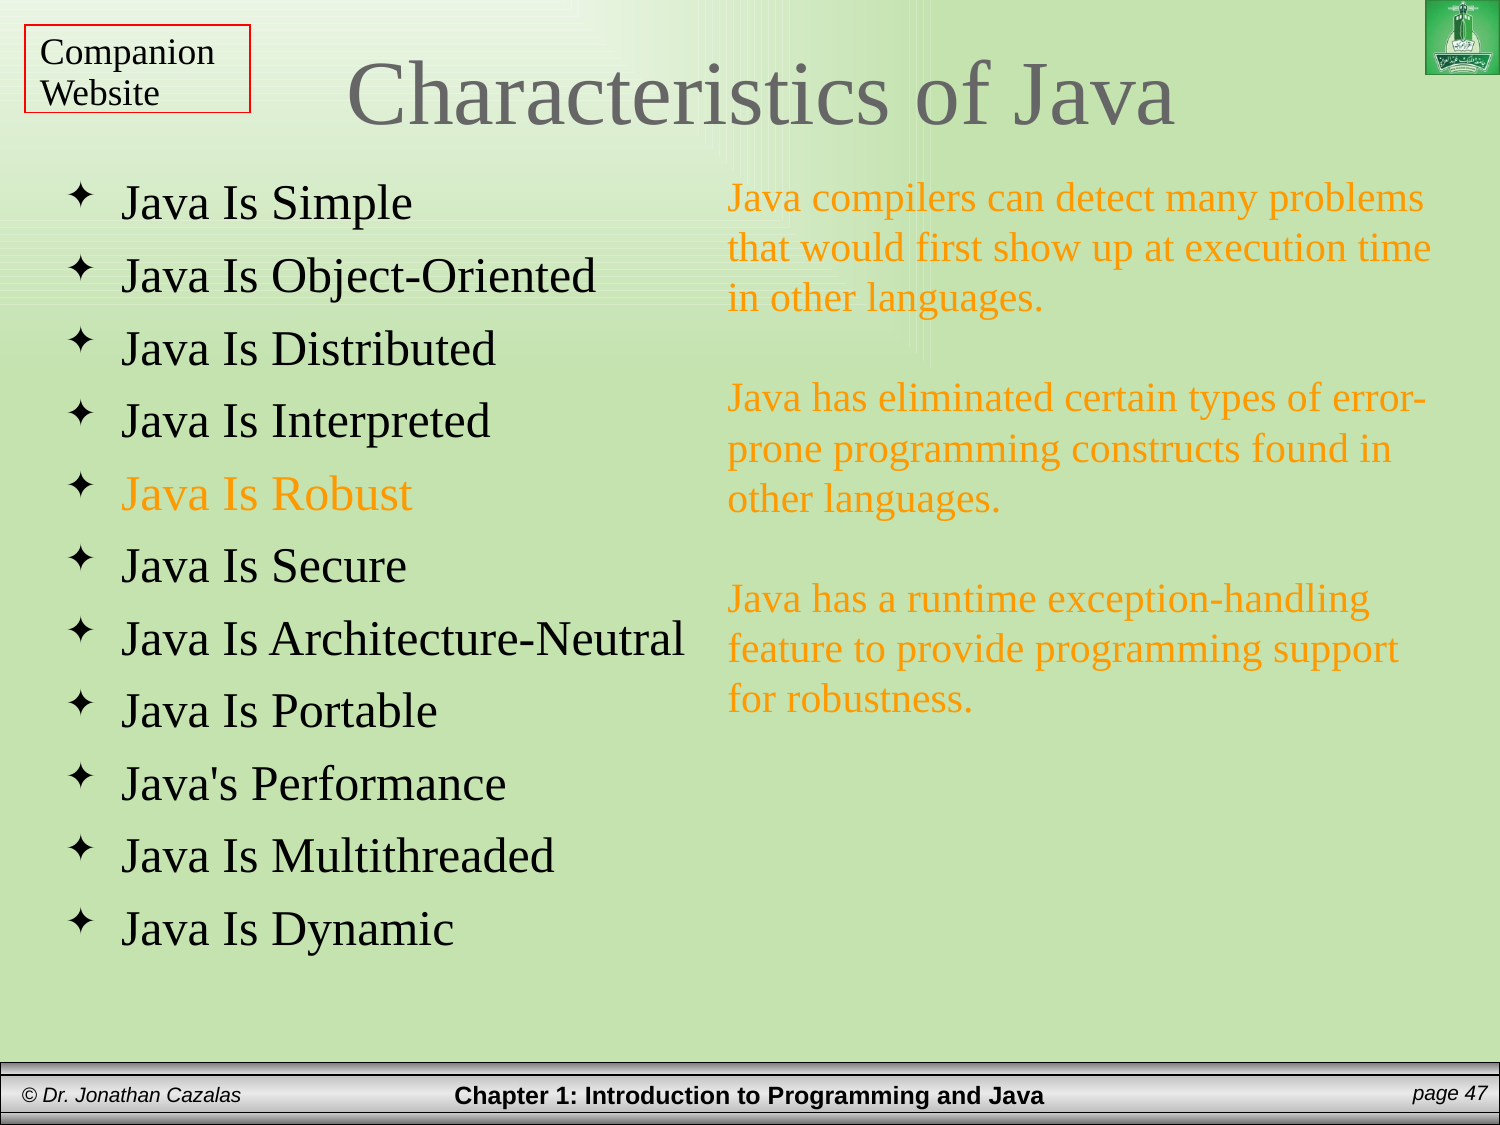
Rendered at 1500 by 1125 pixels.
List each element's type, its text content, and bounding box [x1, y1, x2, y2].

text_box Java Is Simple Java Is Object-Oriented Java Is Distributed Java Is Interpreted Java Is Robust Java Is Secure Java Is Architecture-Neutral Java Is Portable Java's Performance Java Is Multithreaded Java Is Dynamic [49, 162, 713, 1025]
picture [1425, 0, 1500, 75]
text_box Java compilers can detect many problems that would first show up at execution time in other languages. Java has eliminated certain types of error-prone programming constructs found in other languages. Java has a runtime exception-handling feature to provide programming support for robustness. [712, 162, 1463, 729]
text_box Companion Website [24, 24, 250, 113]
text_box Characteristics of Java [112, 37, 1413, 138]
